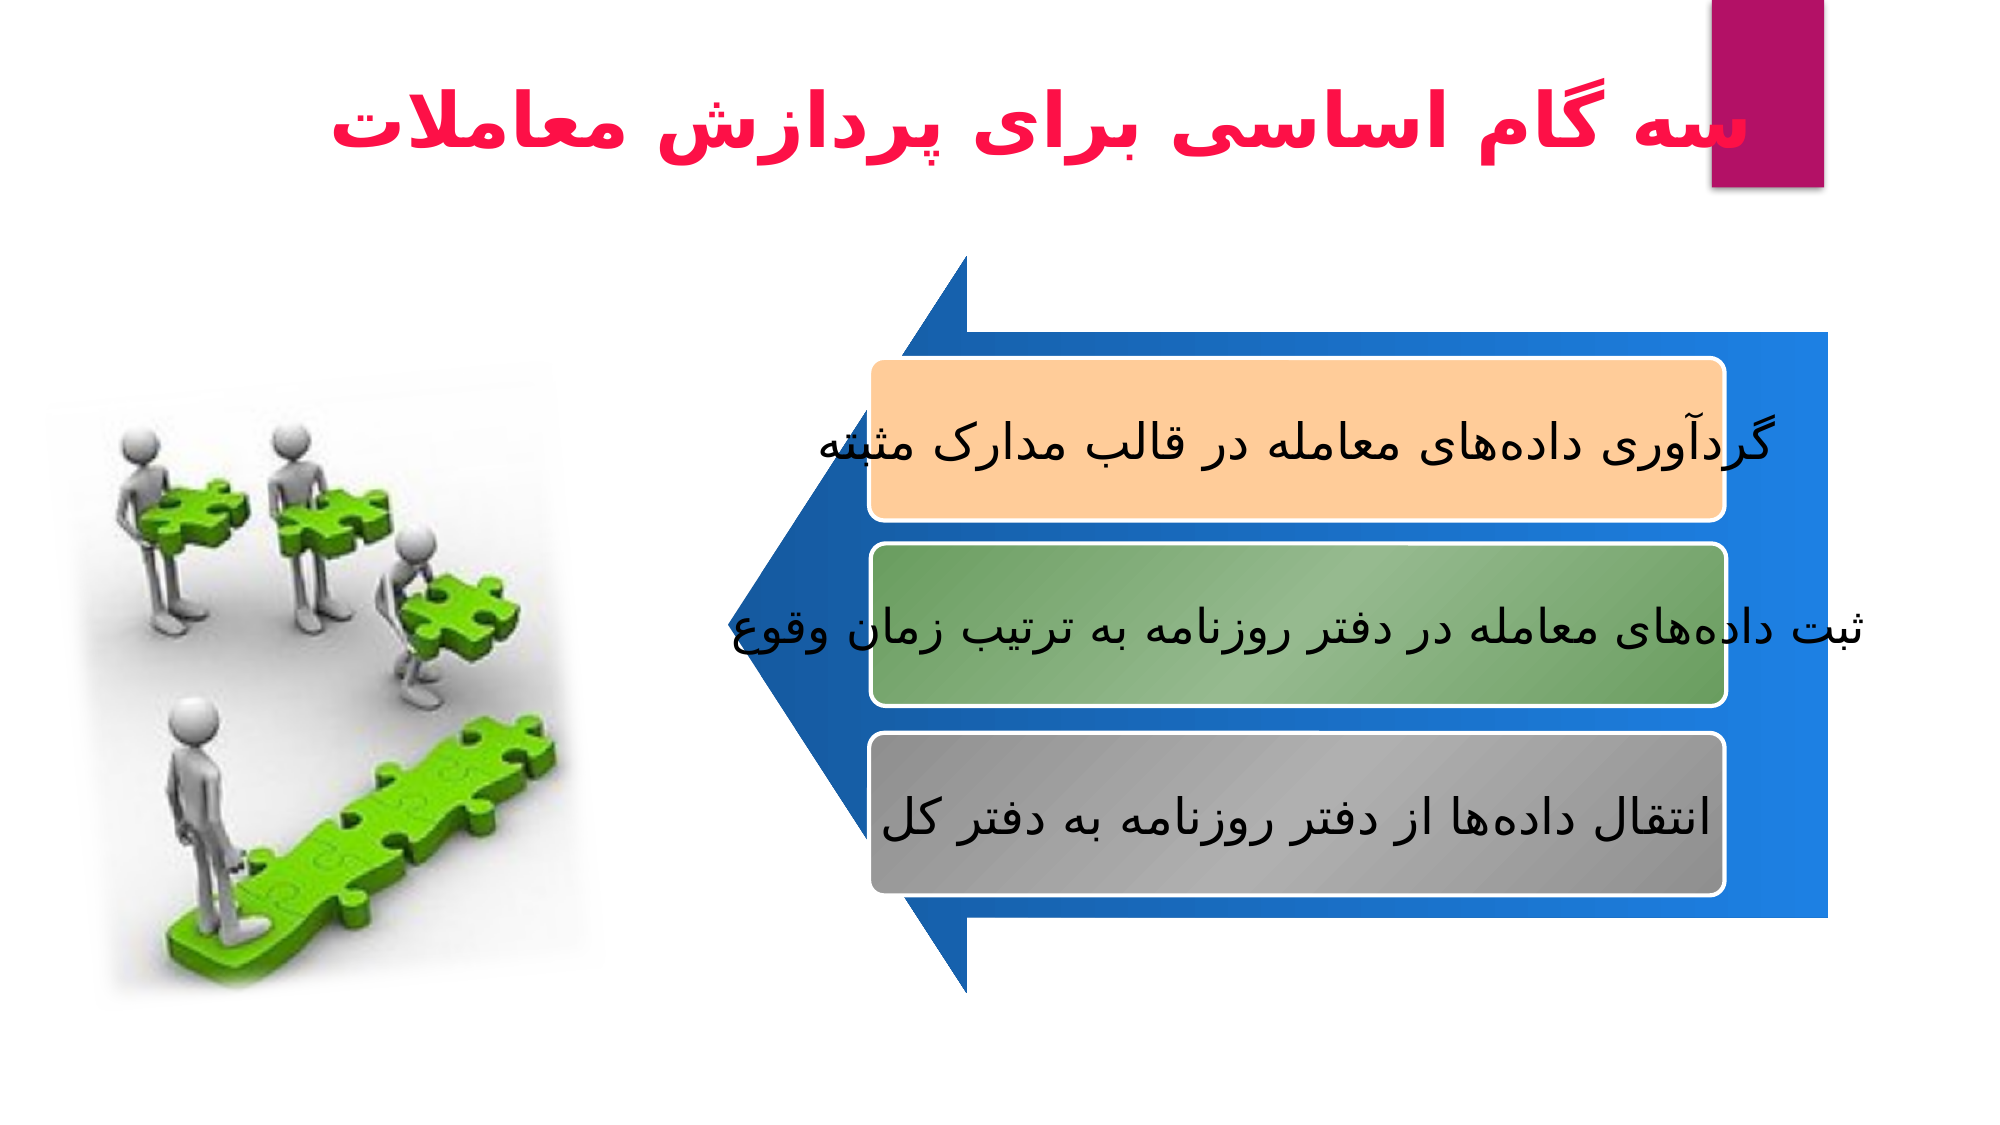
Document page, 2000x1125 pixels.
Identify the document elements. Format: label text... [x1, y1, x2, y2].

text_box انتقال داده‌ها از دفتر روزنامه به دفتر کل [869, 732, 1725, 896]
text_box سه گام اساسی برای پردازش معاملات [208, 23, 1875, 173]
picture [68, 378, 583, 993]
text_box گردآوری داده‌های معامله در قالب مدارک مثبته [869, 357, 1725, 521]
text_box ثبت داده‌های معامله در دفتر روزنامه به ترتیب زمان وقوع [870, 543, 1727, 706]
text_box [727, 255, 1828, 994]
